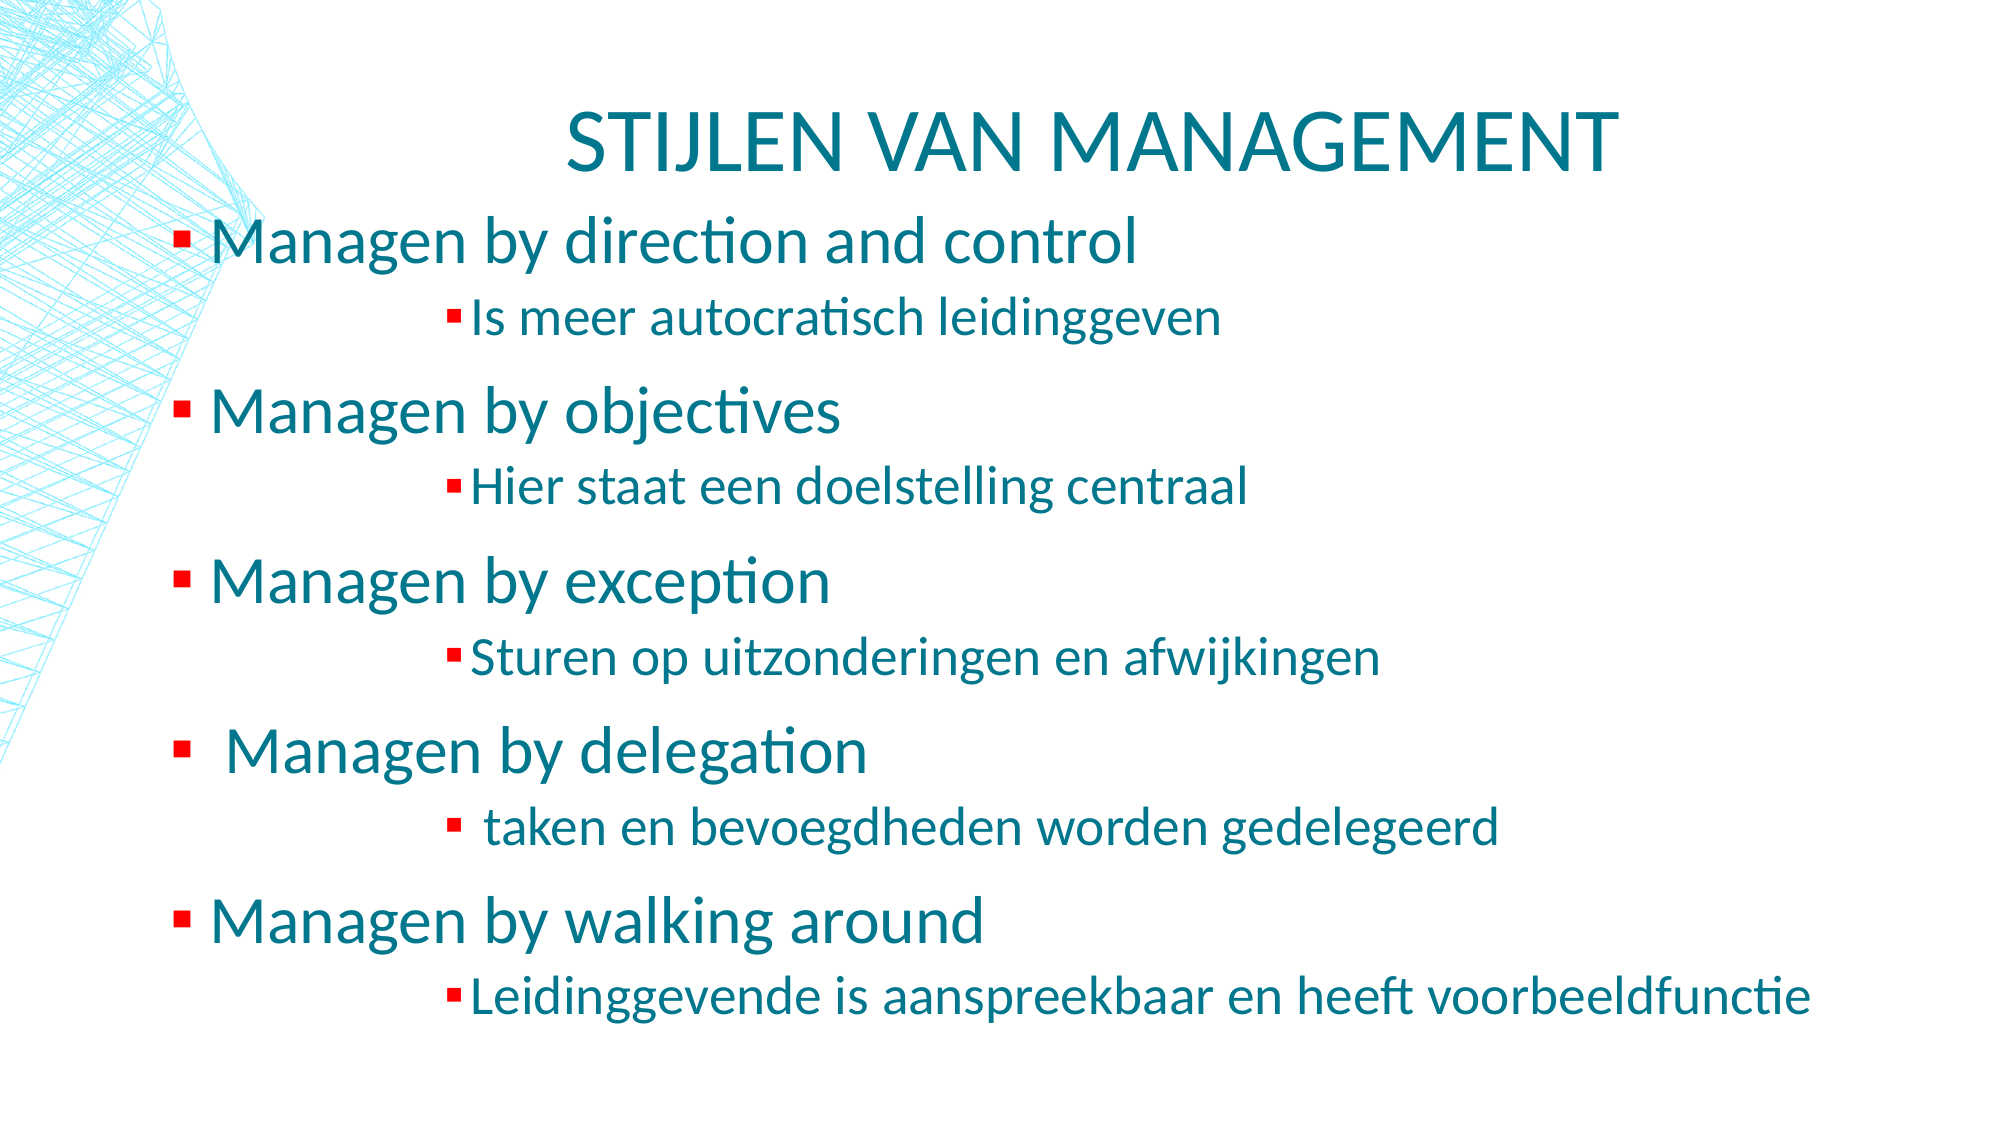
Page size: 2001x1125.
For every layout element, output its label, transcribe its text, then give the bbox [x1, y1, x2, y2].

picture [0, 0, 2001, 1125]
list Managen by direction and control Is meer autocratisch leidinggeven Managen by objectives Hier staat een doelstelling centraal Managen by exception Sturen op uitzonderingen en afwijkingen Managen by delegation taken en bevoegdheden worden gedelegeerd Managen by walking around Leidinggevende is aanspreekbaar en heeft voorbeeldfunctie [155, 197, 1863, 1082]
title Stijlen van management [324, 62, 1863, 197]
